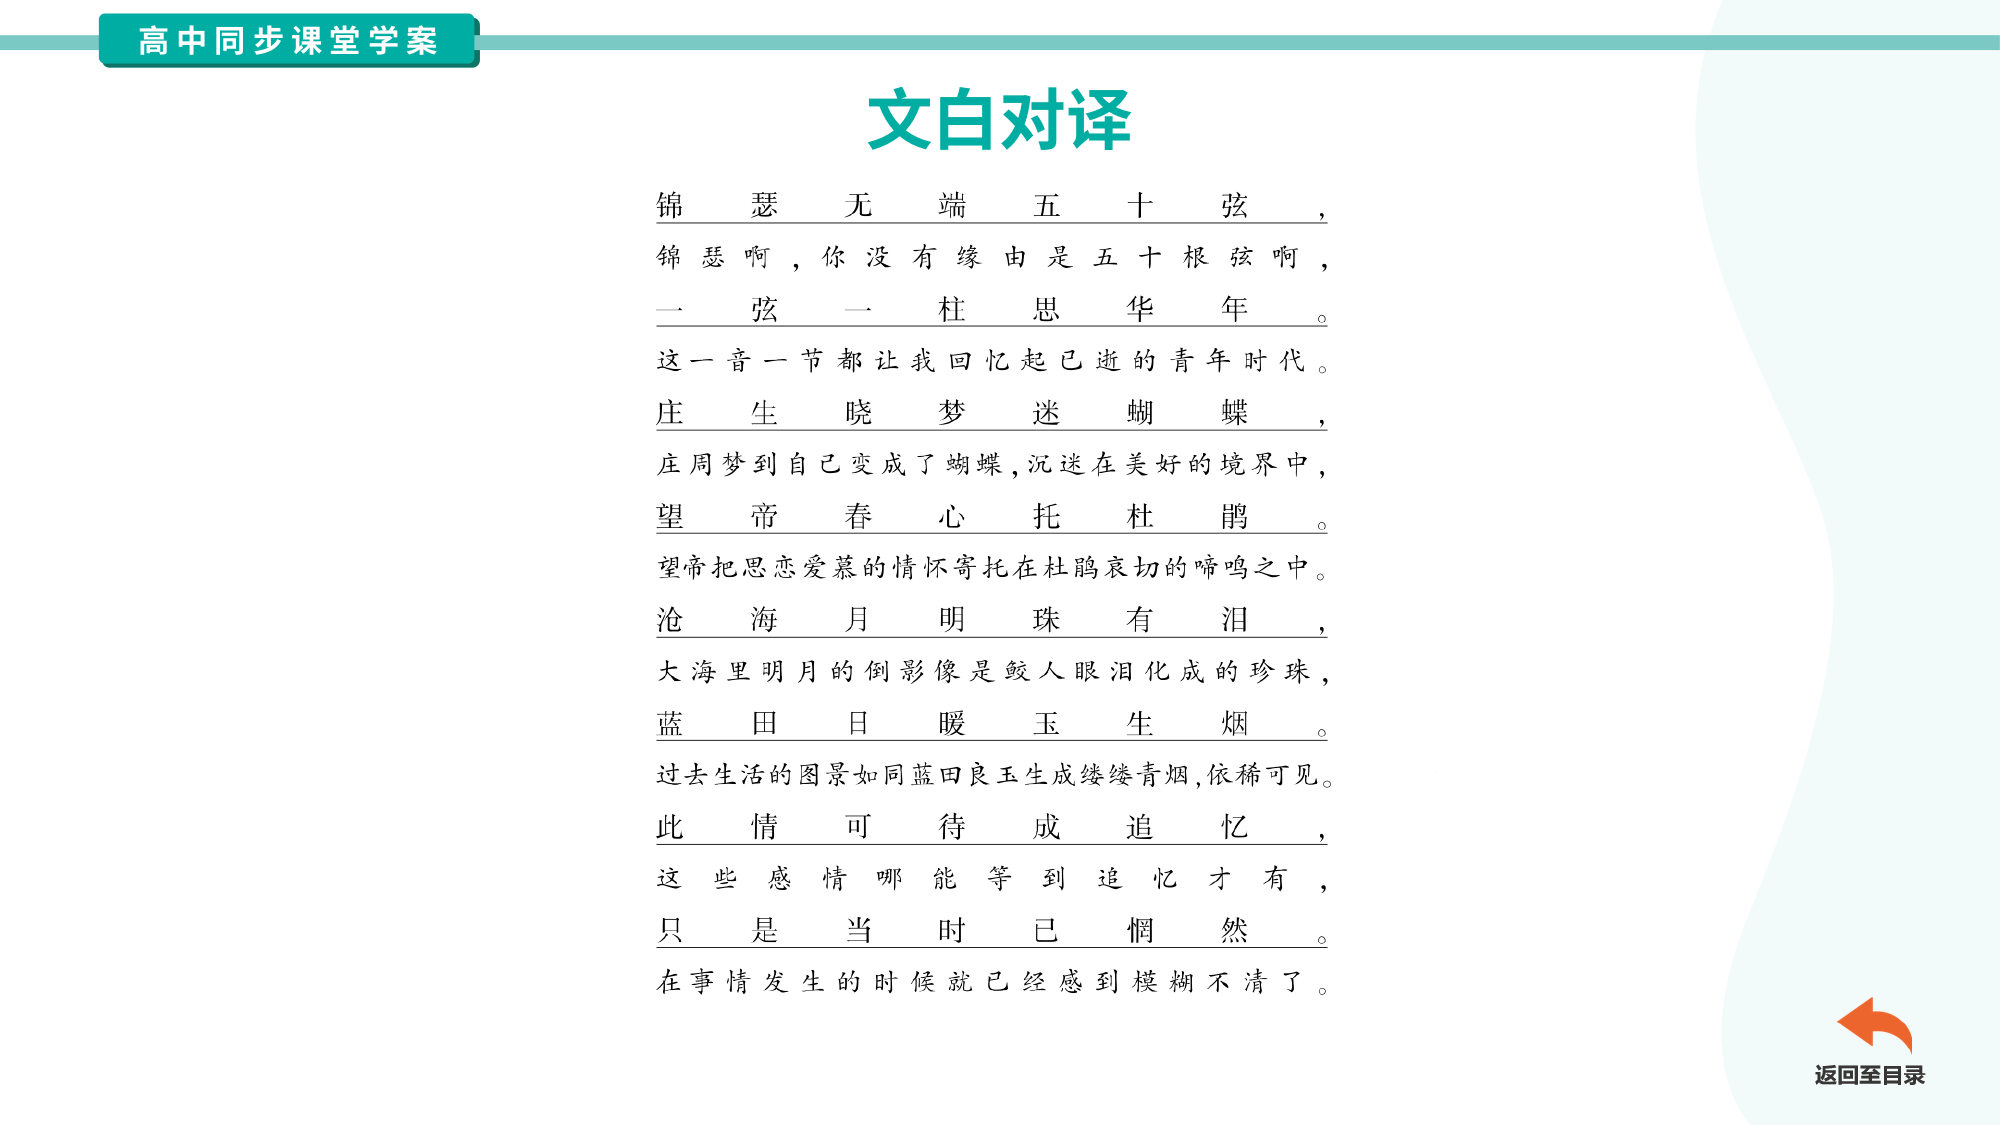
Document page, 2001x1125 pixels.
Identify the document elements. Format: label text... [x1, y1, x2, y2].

text_box 文白对译 [100, 76, 1899, 223]
picture [0, 0, 2000, 1125]
